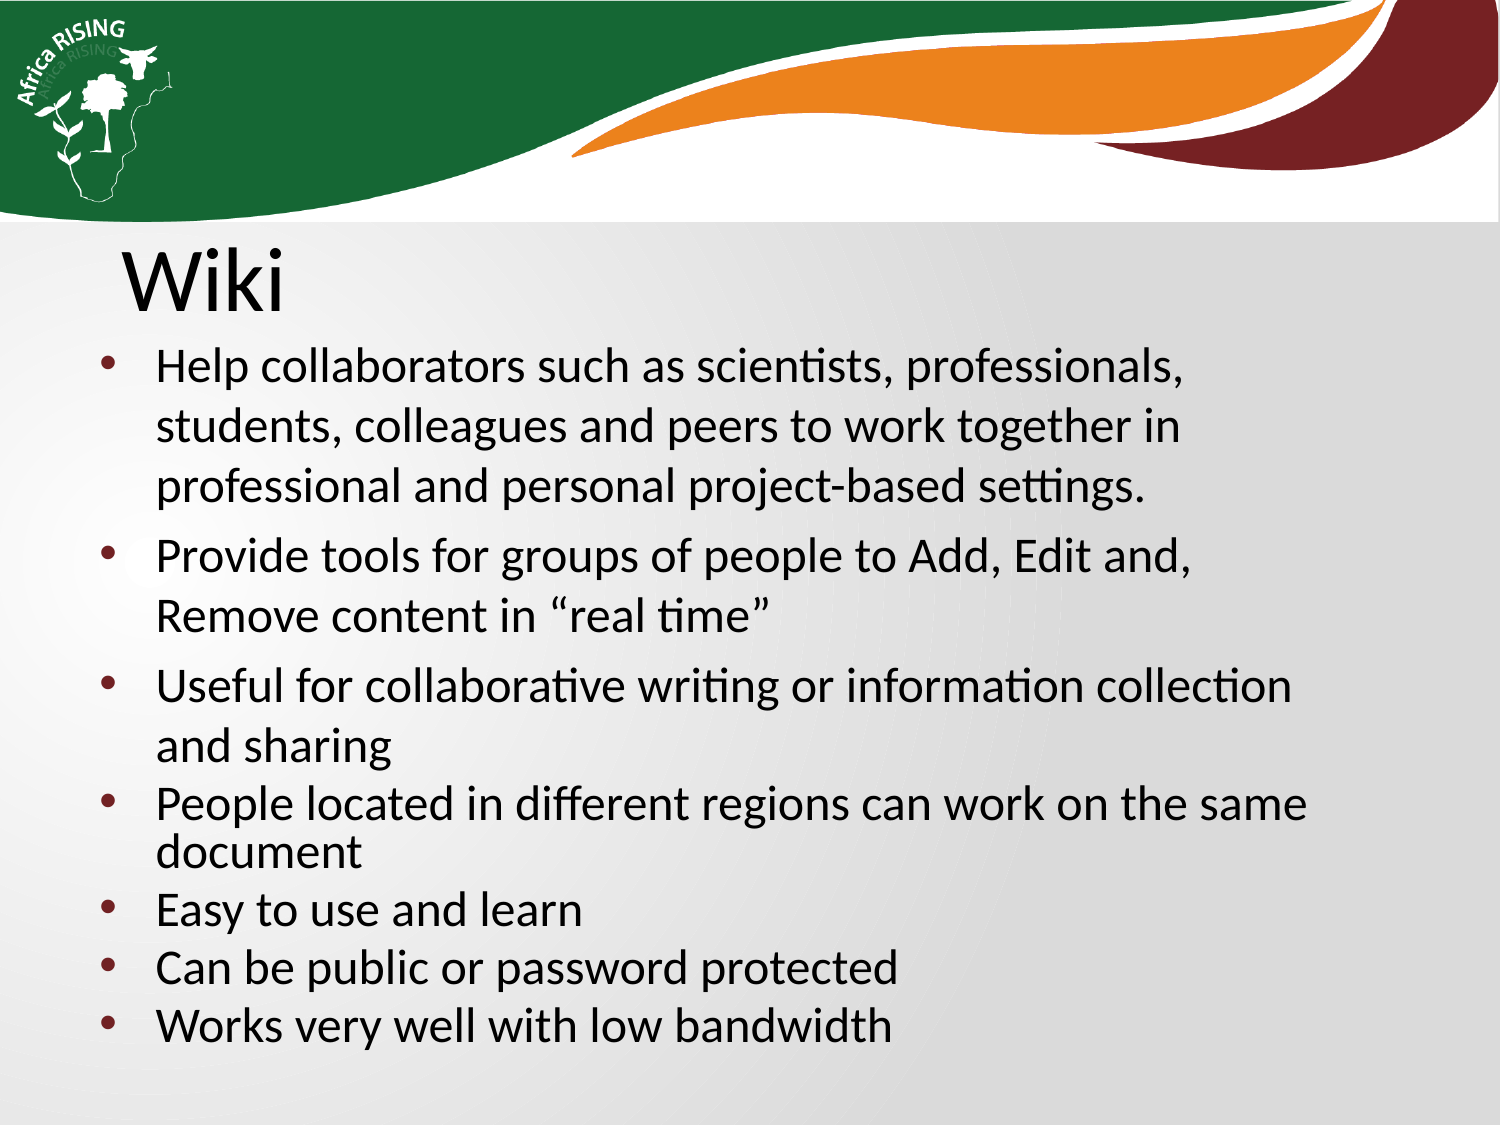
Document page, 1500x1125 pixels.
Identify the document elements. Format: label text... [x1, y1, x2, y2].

list Wiki [87, 212, 1363, 350]
picture [0, 0, 1499, 222]
text_box Help collaborators such as scientists, professionals, students, colleagues and peers to work together in professional and personal project-based settings. Provide tools for groups of people to Add, Edit and, Remove content in “real time” Useful for collaborative writing or information collection and sharing People located in different regions can work on the same document Easy to use and learn Can be public or password protected Works very well with low bandwidth [65, 324, 1341, 1075]
